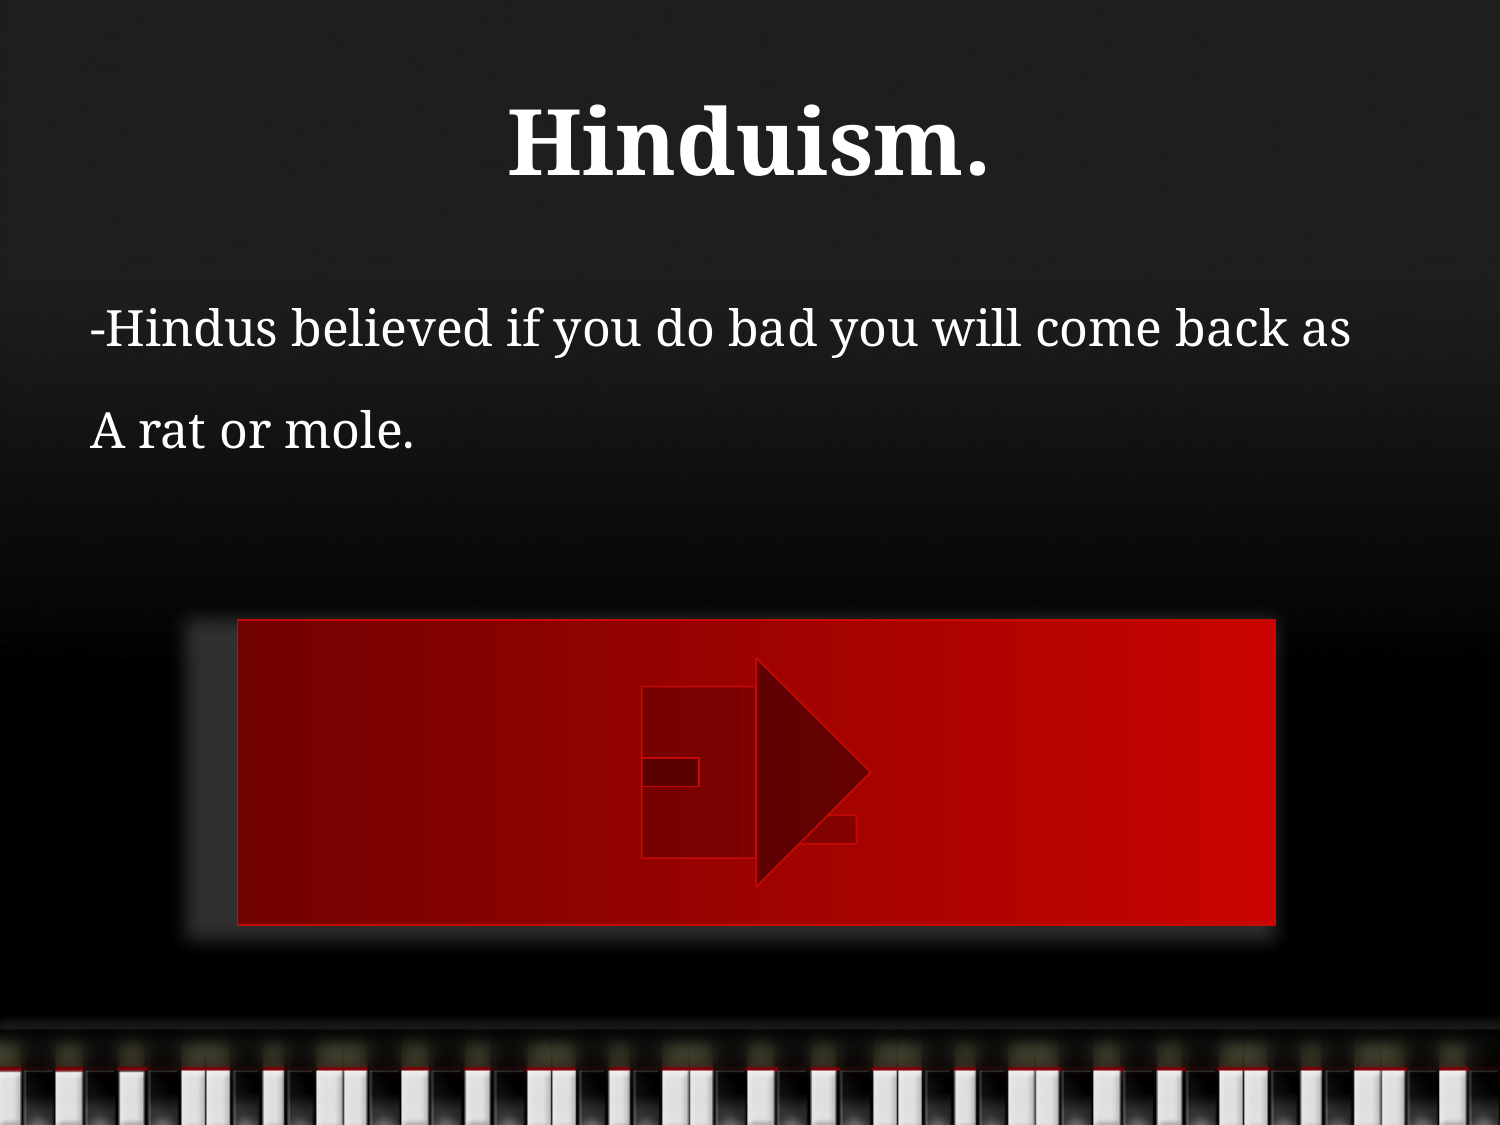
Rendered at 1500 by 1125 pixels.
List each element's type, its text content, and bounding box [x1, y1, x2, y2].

picture [0, 0, 1500, 1125]
text_box [237, 619, 1276, 926]
title Hinduism. [75, 45, 1425, 233]
list -Hindus believed if you do bad you will come back as A rat or mole. [75, 288, 1425, 925]
